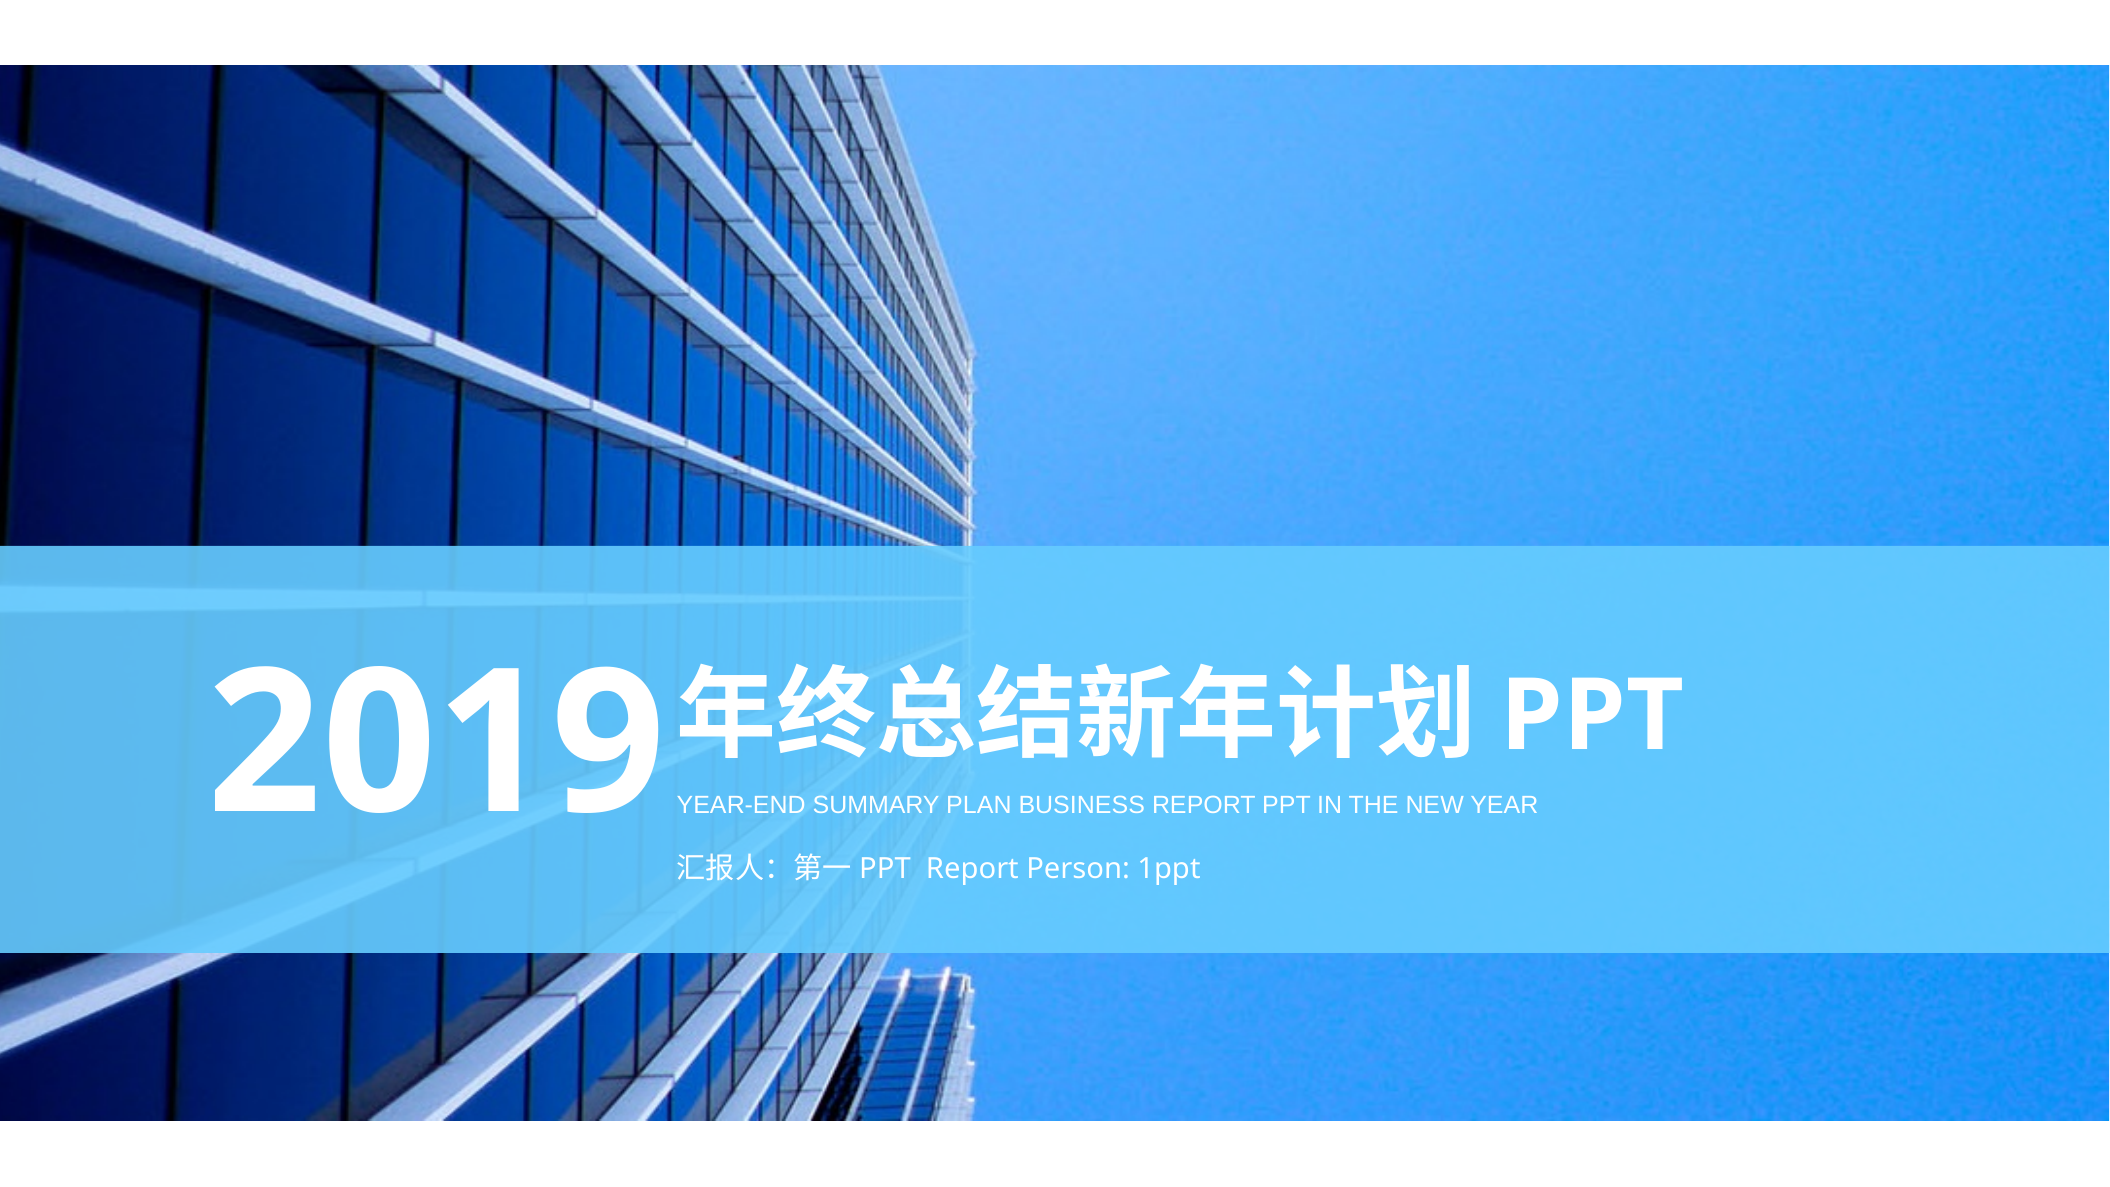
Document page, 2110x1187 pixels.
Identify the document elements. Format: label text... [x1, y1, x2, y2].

text_box [0, 954, 2110, 1122]
text_box YEAR-END SUMMARY PLAN BUSINESS REPORT PPT IN THE NEW YEAR [682, 773, 1575, 819]
text_box [0, 545, 2110, 954]
text_box 2019 [192, 611, 682, 852]
text_box 汇报人：第一PPT Report Person: 1ppt [676, 849, 1730, 885]
text_box 年终总结新年计划ppt [682, 649, 1730, 770]
text_box [0, 65, 2110, 545]
